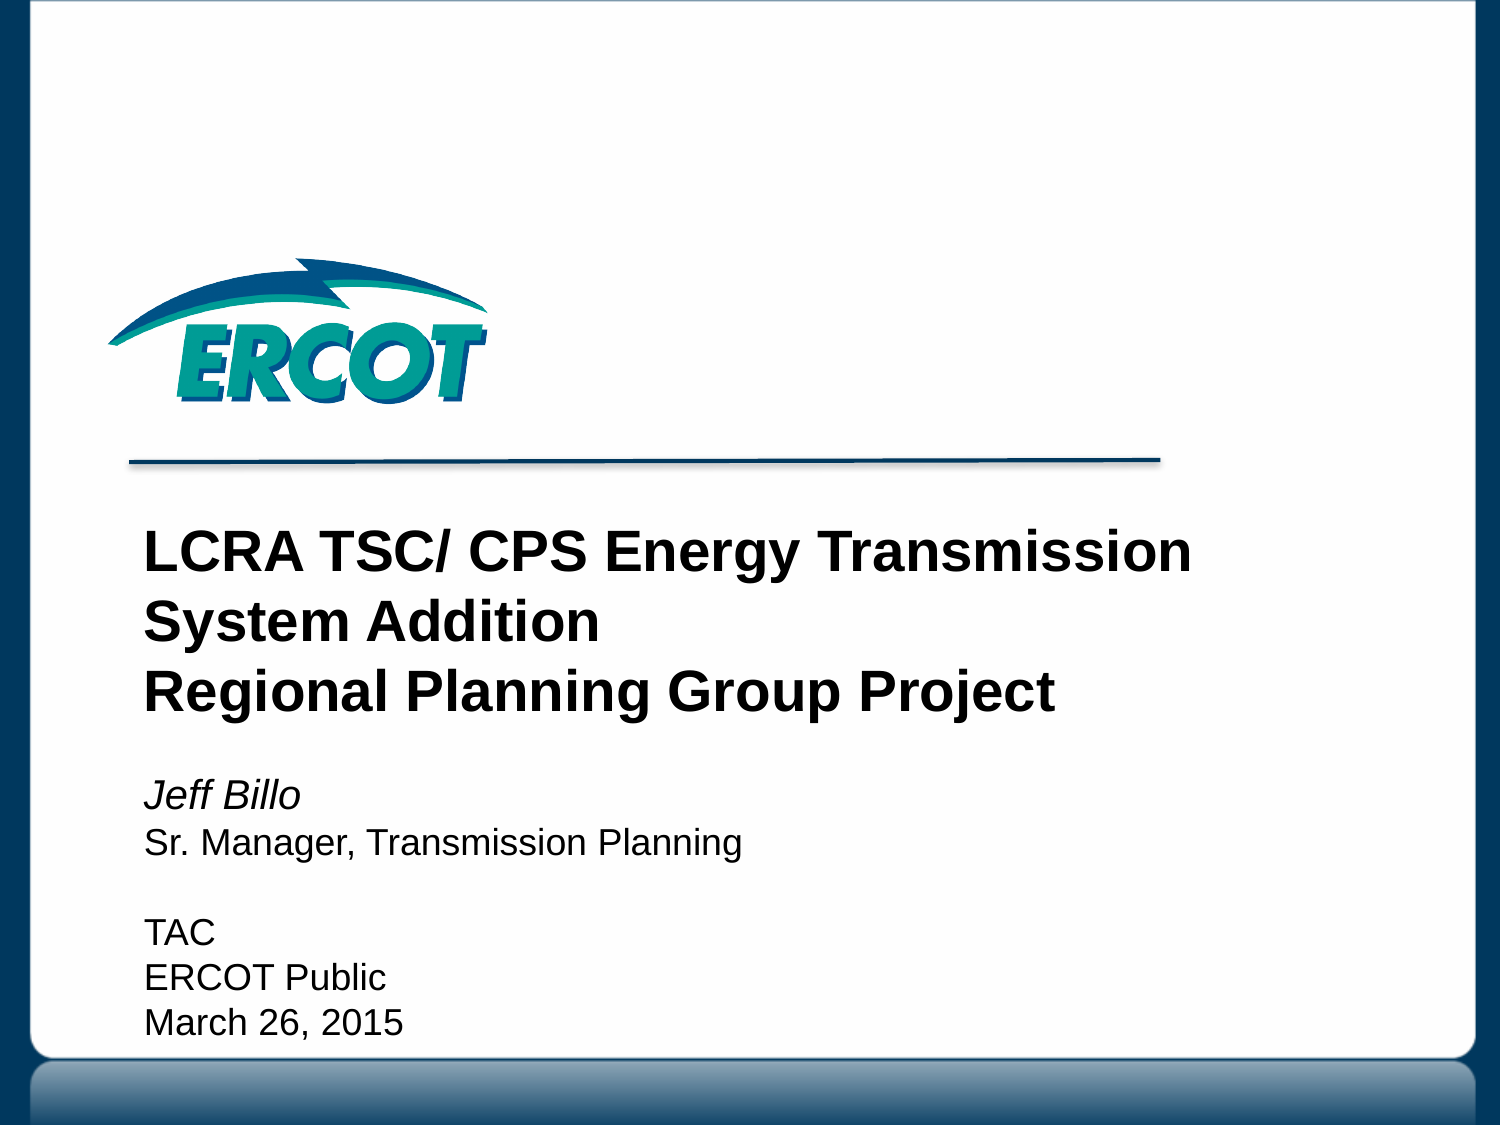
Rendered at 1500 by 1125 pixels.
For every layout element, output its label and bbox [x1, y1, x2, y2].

picture [0, 0, 1500, 1125]
text_box [98, 245, 1367, 1057]
